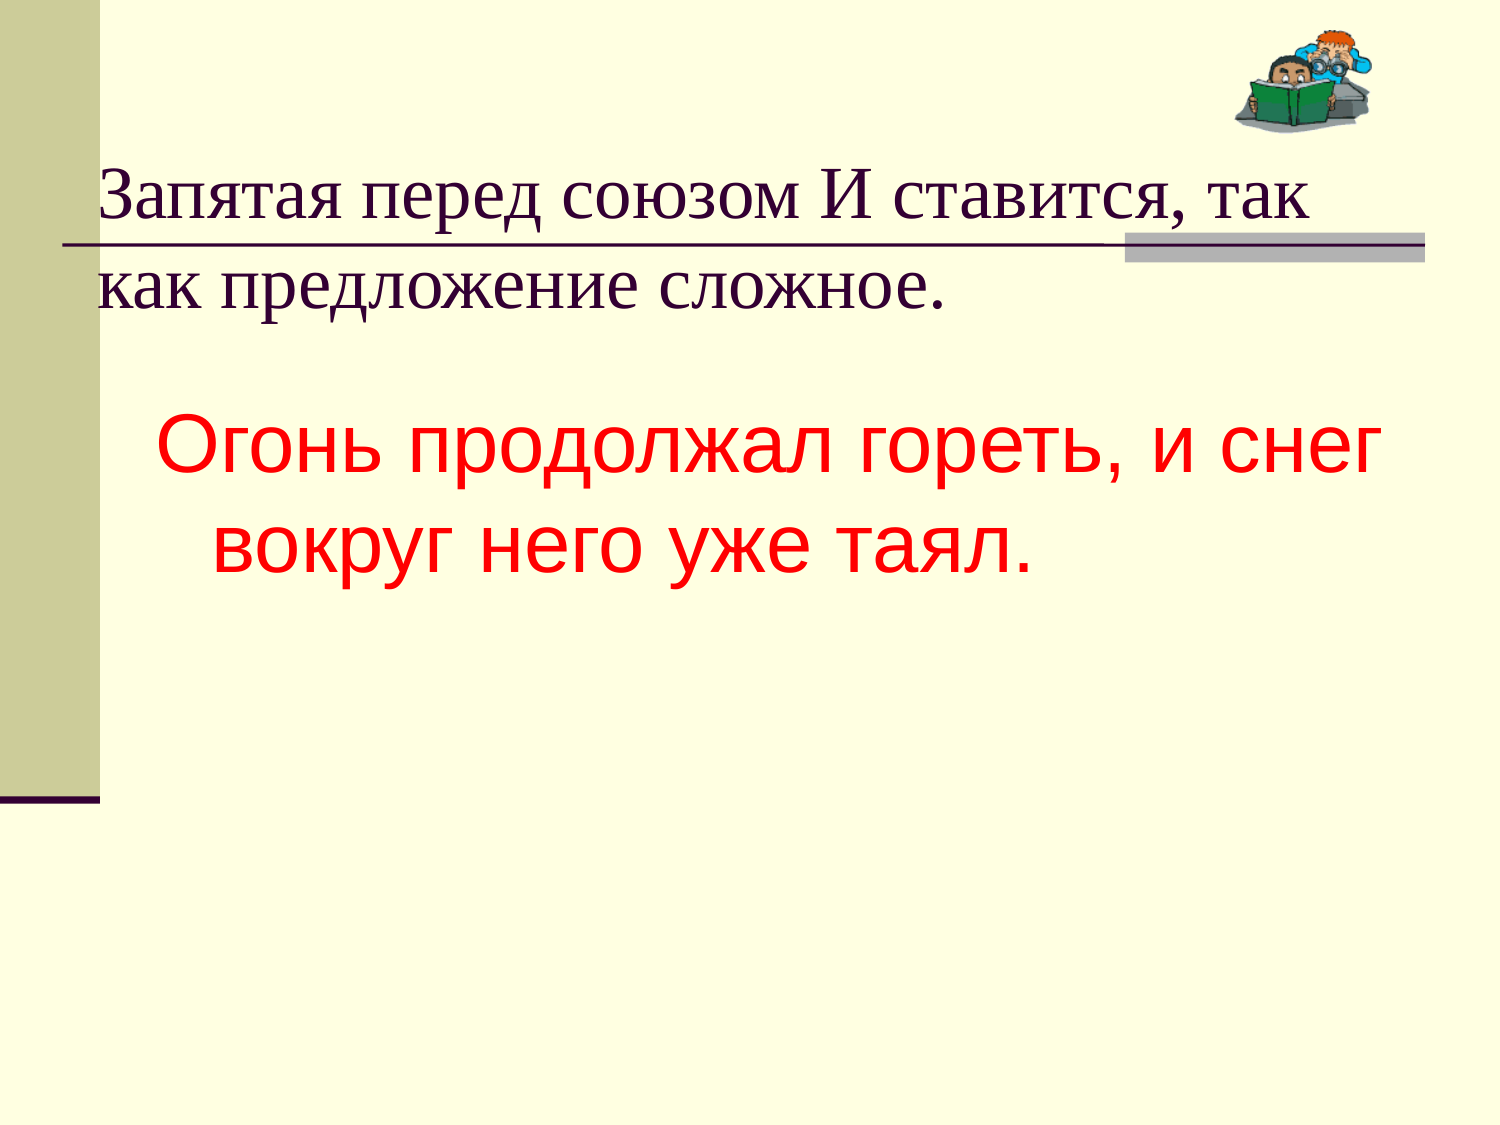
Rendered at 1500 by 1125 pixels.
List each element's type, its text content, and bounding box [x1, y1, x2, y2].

title Запятая перед союзом И ставится, так как предложение сложное. [81, 101, 1426, 455]
picture [1233, 30, 1372, 134]
list Огонь продолжал гореть, и снег вокруг него уже таял. [140, 381, 1416, 1125]
